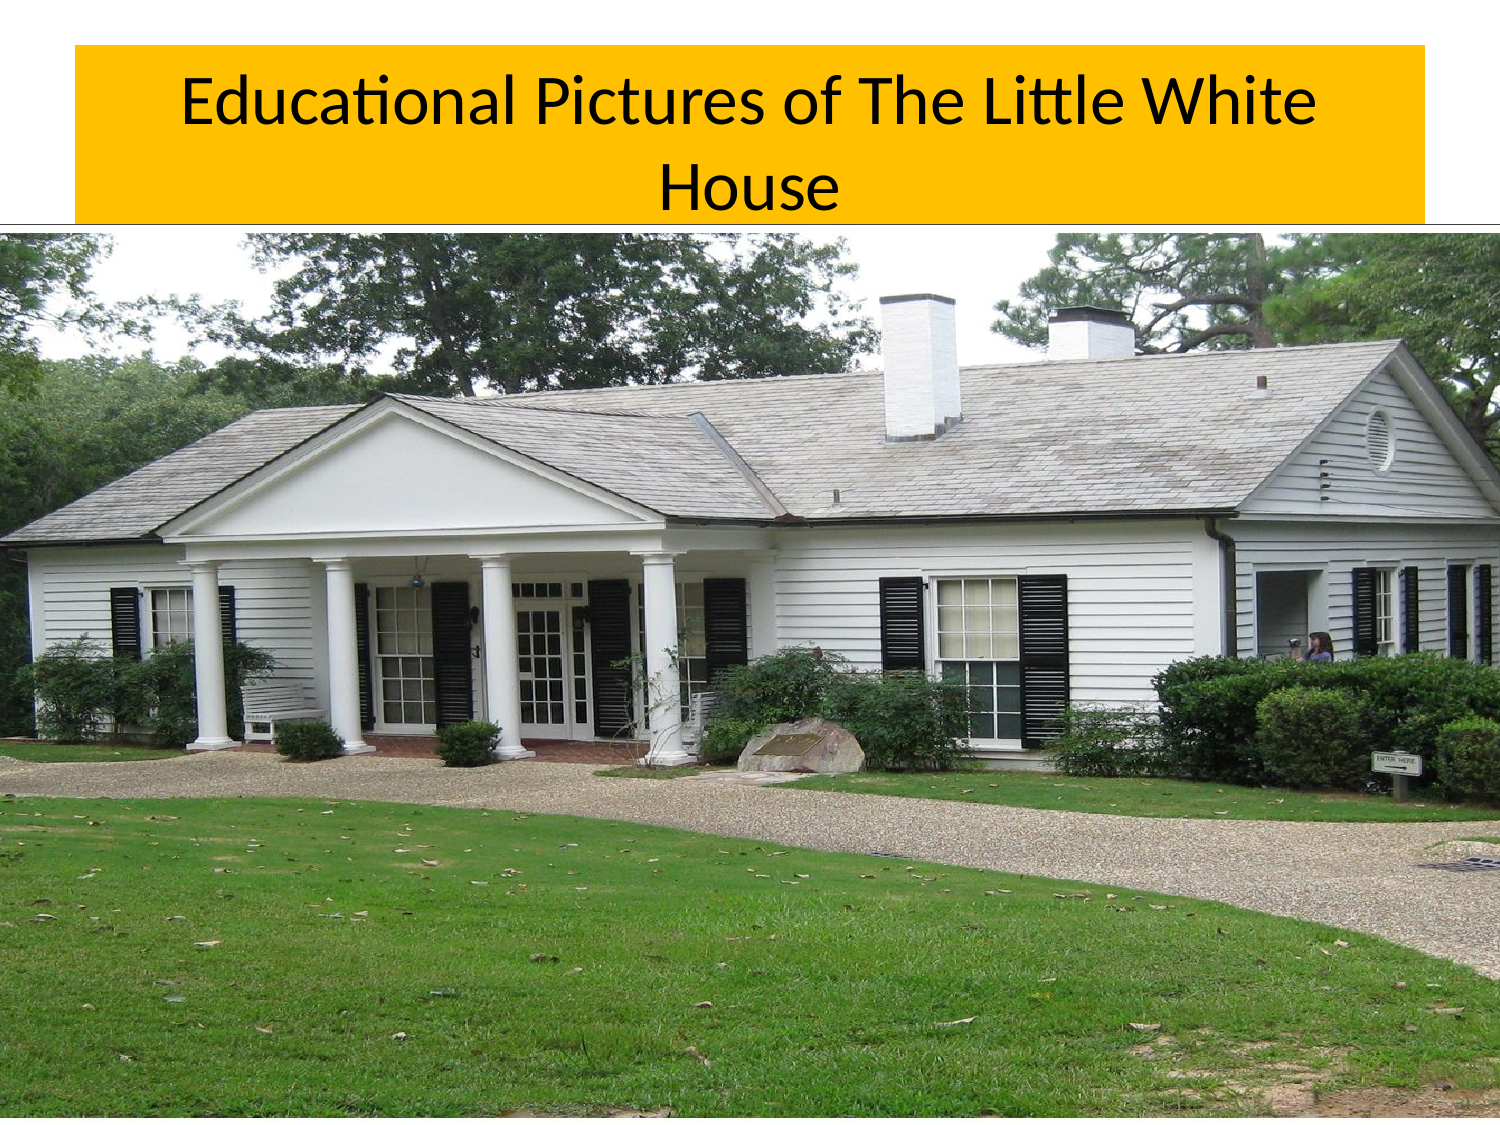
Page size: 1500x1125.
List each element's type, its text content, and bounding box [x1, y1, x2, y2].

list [0, 224, 1500, 1125]
title Educational Pictures of The Little White House [75, 45, 1425, 223]
